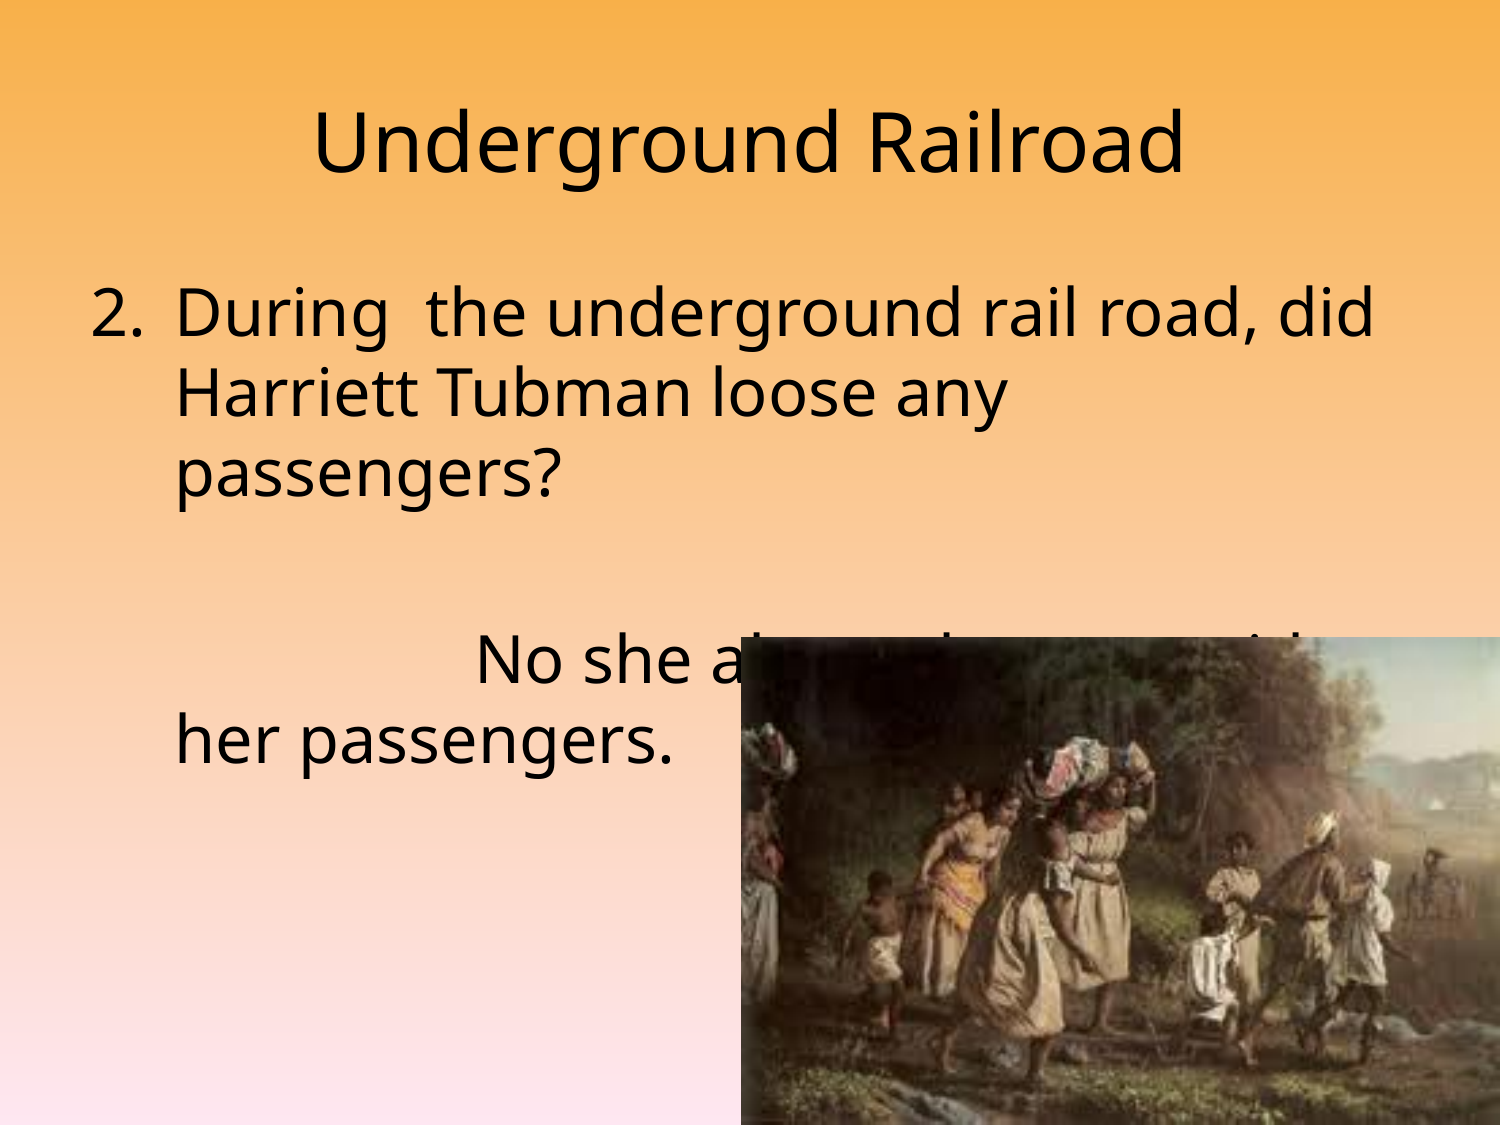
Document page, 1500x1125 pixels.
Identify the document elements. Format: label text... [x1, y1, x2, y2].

list During the underground rail road, did Harriett Tubman loose any passengers? No she always kept up with her passengers. [75, 262, 1425, 1005]
picture [741, 637, 1500, 1125]
title Underground Railroad [75, 45, 1425, 233]
